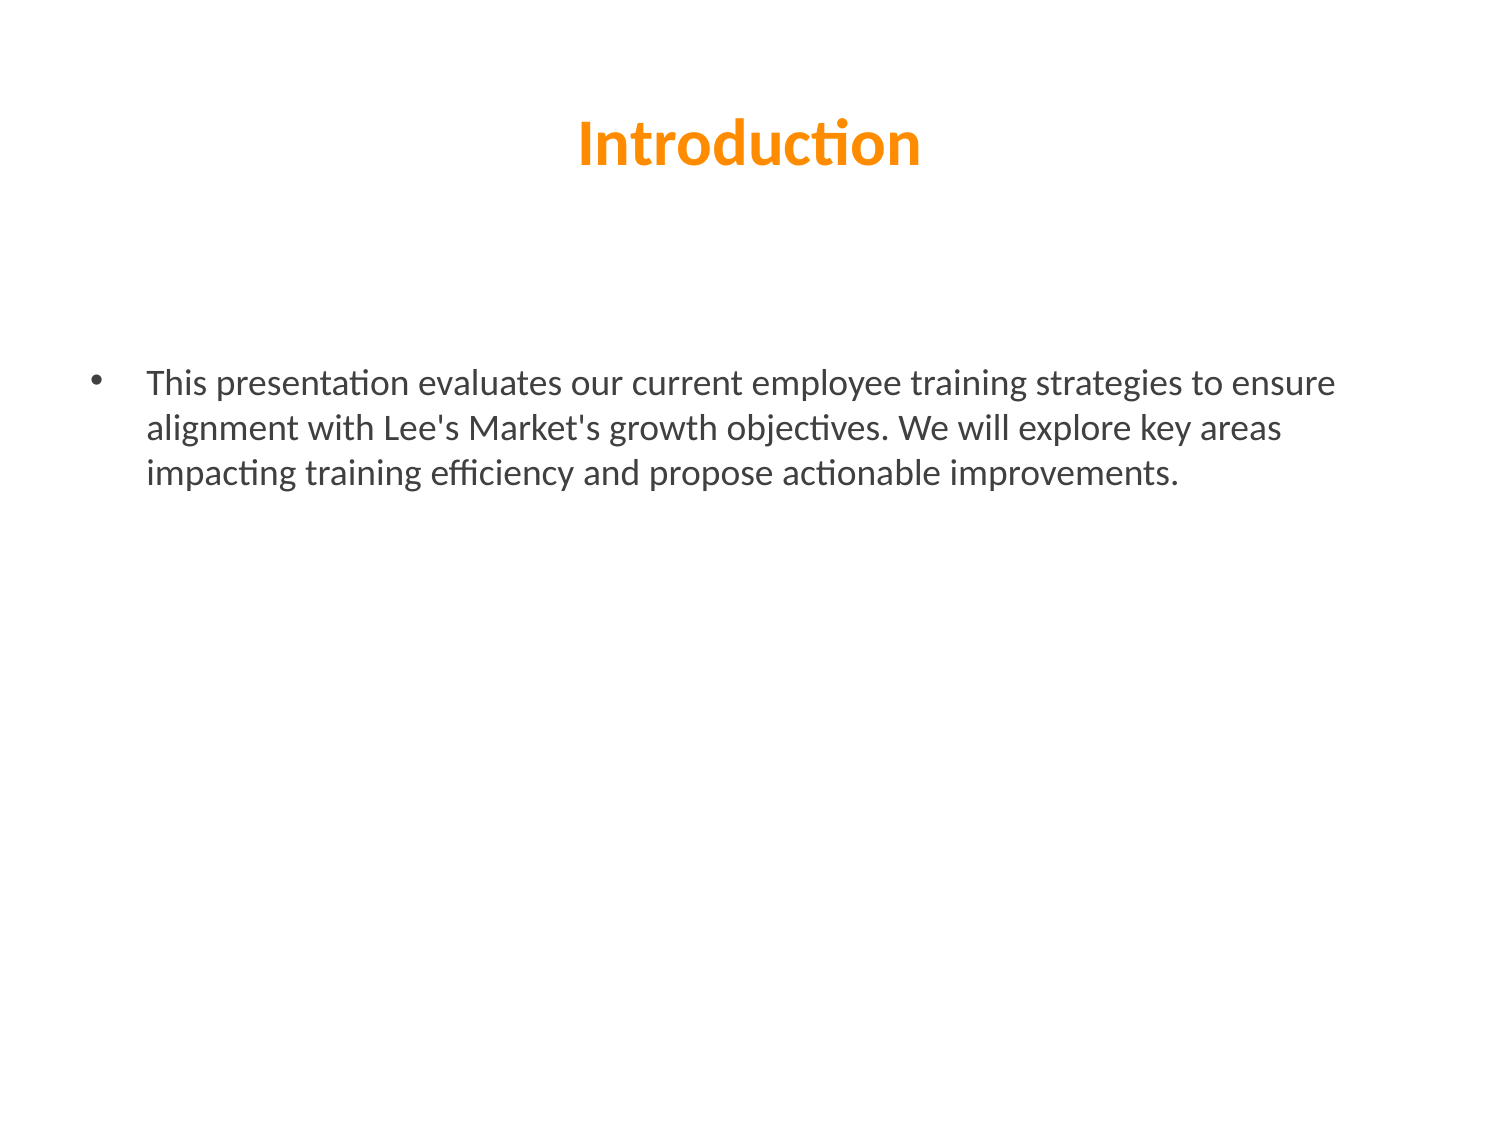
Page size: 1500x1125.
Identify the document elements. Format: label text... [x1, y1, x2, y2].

list This presentation evaluates our current employee training strategies to ensure alignment with Lee's Market's growth objectives. We will explore key areas impacting training efficiency and propose actionable improvements. [75, 262, 1425, 1005]
title Introduction [75, 45, 1425, 233]
